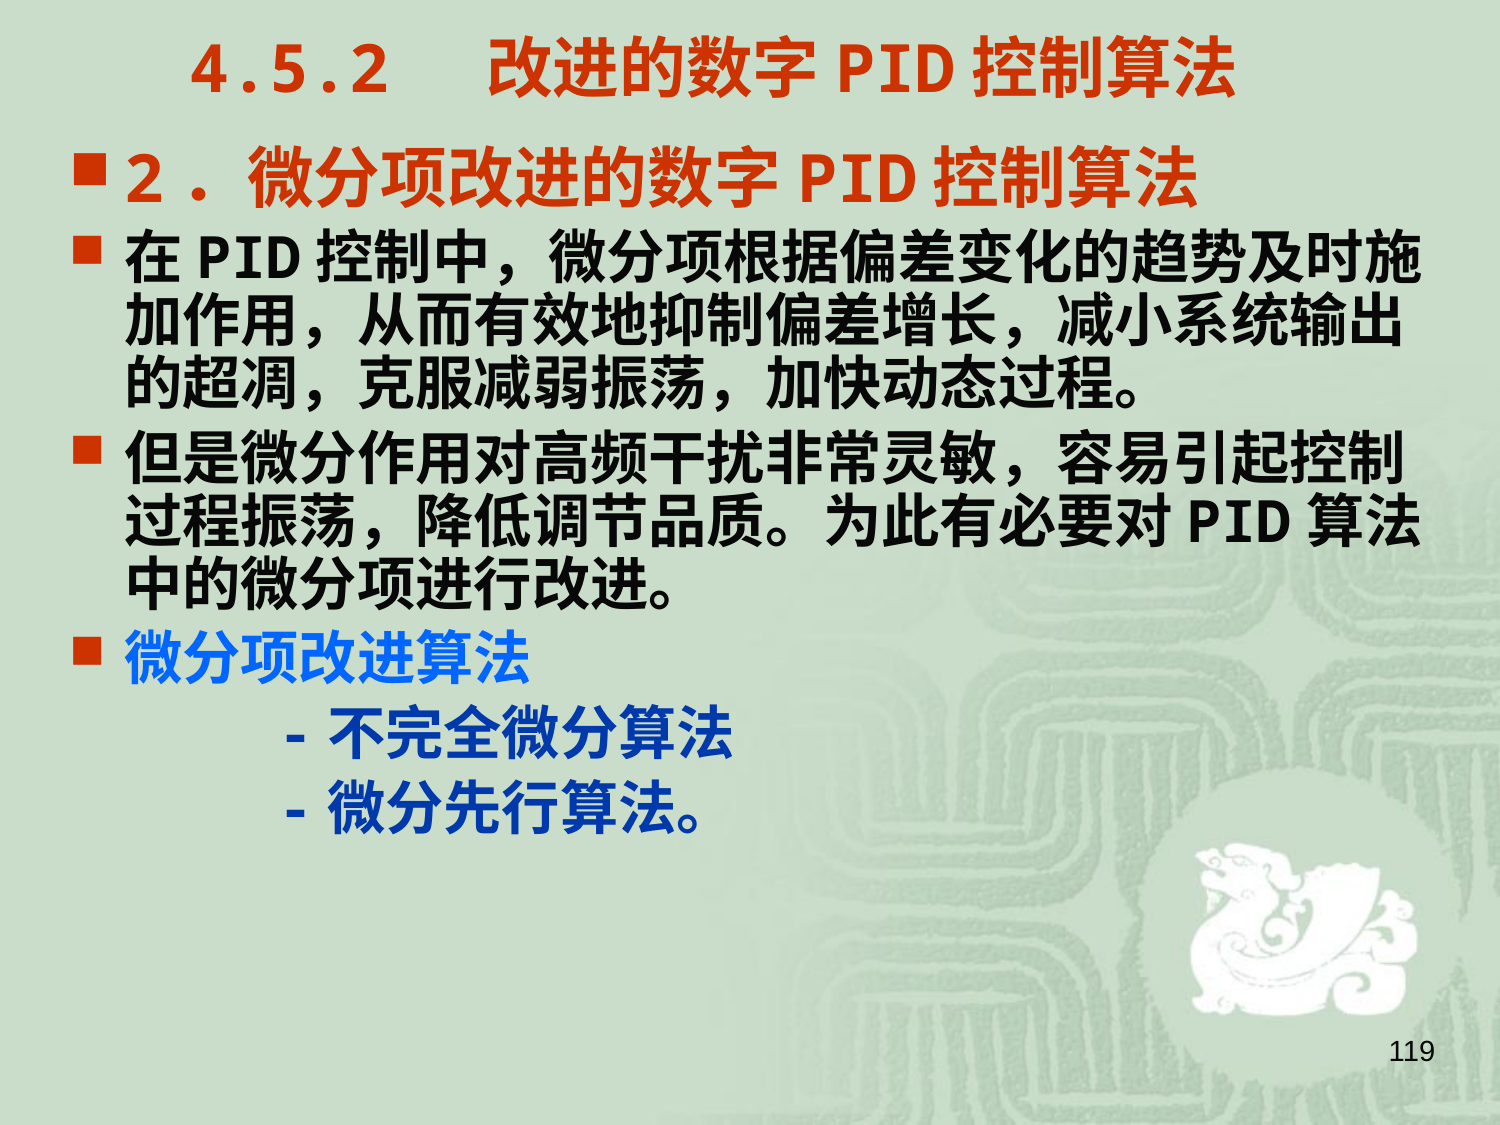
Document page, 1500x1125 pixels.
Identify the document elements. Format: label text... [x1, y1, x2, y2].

slide_number 119 [1074, 1024, 1451, 1103]
picture [0, 0, 1500, 1125]
list 2．微分项改进的数字PID控制算法 在PID控制中，微分项根据偏差变化的趋势及时施加作用，从而有效地抑制偏差增长，减小系统输出的超凋，克服减弱振荡，加快动态过程。 但是微分作用对高频干扰非常灵敏，容易引起控制过程振荡，降低调节品质。为此有必要对PID算法中的微分项进行改进。 微分项改进算法 -不完全微分算法 -微分先行算法。 [53, 137, 1455, 876]
text_box 4.5.2 改进的数字PID控制算法 [175, 18, 1254, 114]
